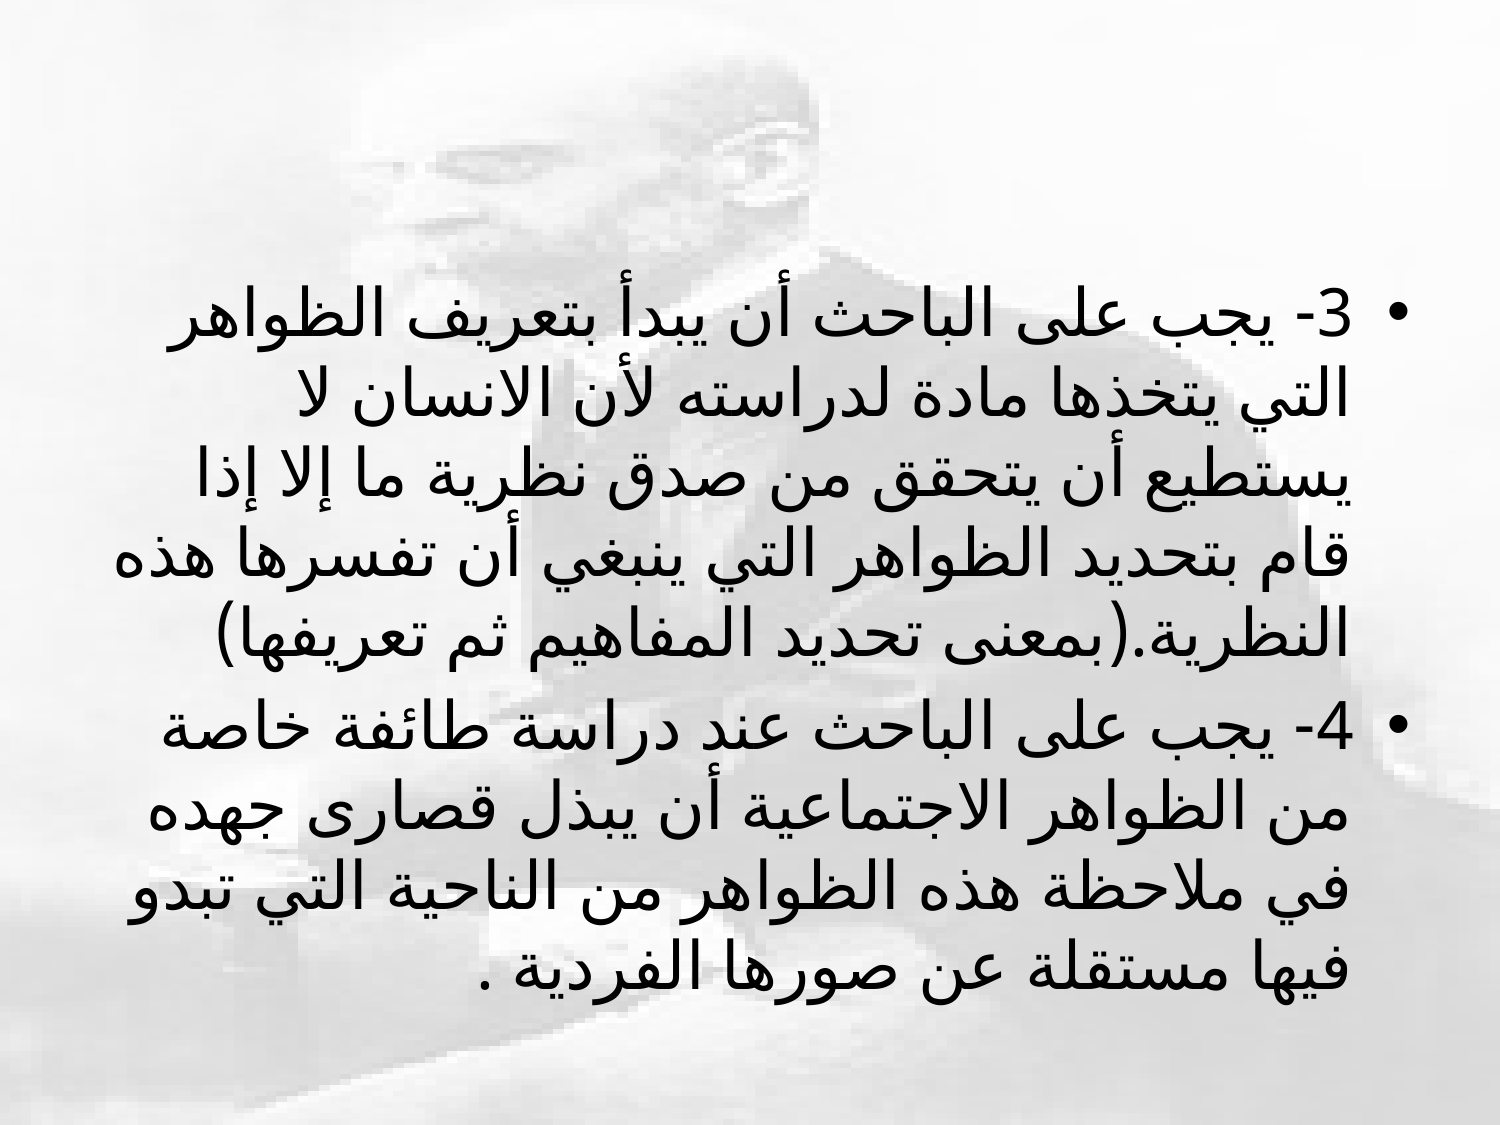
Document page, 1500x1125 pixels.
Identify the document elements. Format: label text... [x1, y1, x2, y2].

list 3- يجب على الباحث أن يبدأ بتعريف الظواهر التي يتخذها مادة لدراسته لأن الانسان لا يستطيع أن يتحقق من صدق نظرية ما إلا إذا قام بتحديد الظواهر التي ينبغي أن تفسرها هذه النظرية.(بمعنى تحديد المفاهيم ثم تعريفها) 4- يجب على الباحث عند دراسة طائفة خاصة من الظواهر الاجتماعية أن يبذل قصارى جهده في ملاحظة هذه الظواهر من الناحية التي تبدو فيها مستقلة عن صورها الفردية . [75, 262, 1425, 1005]
